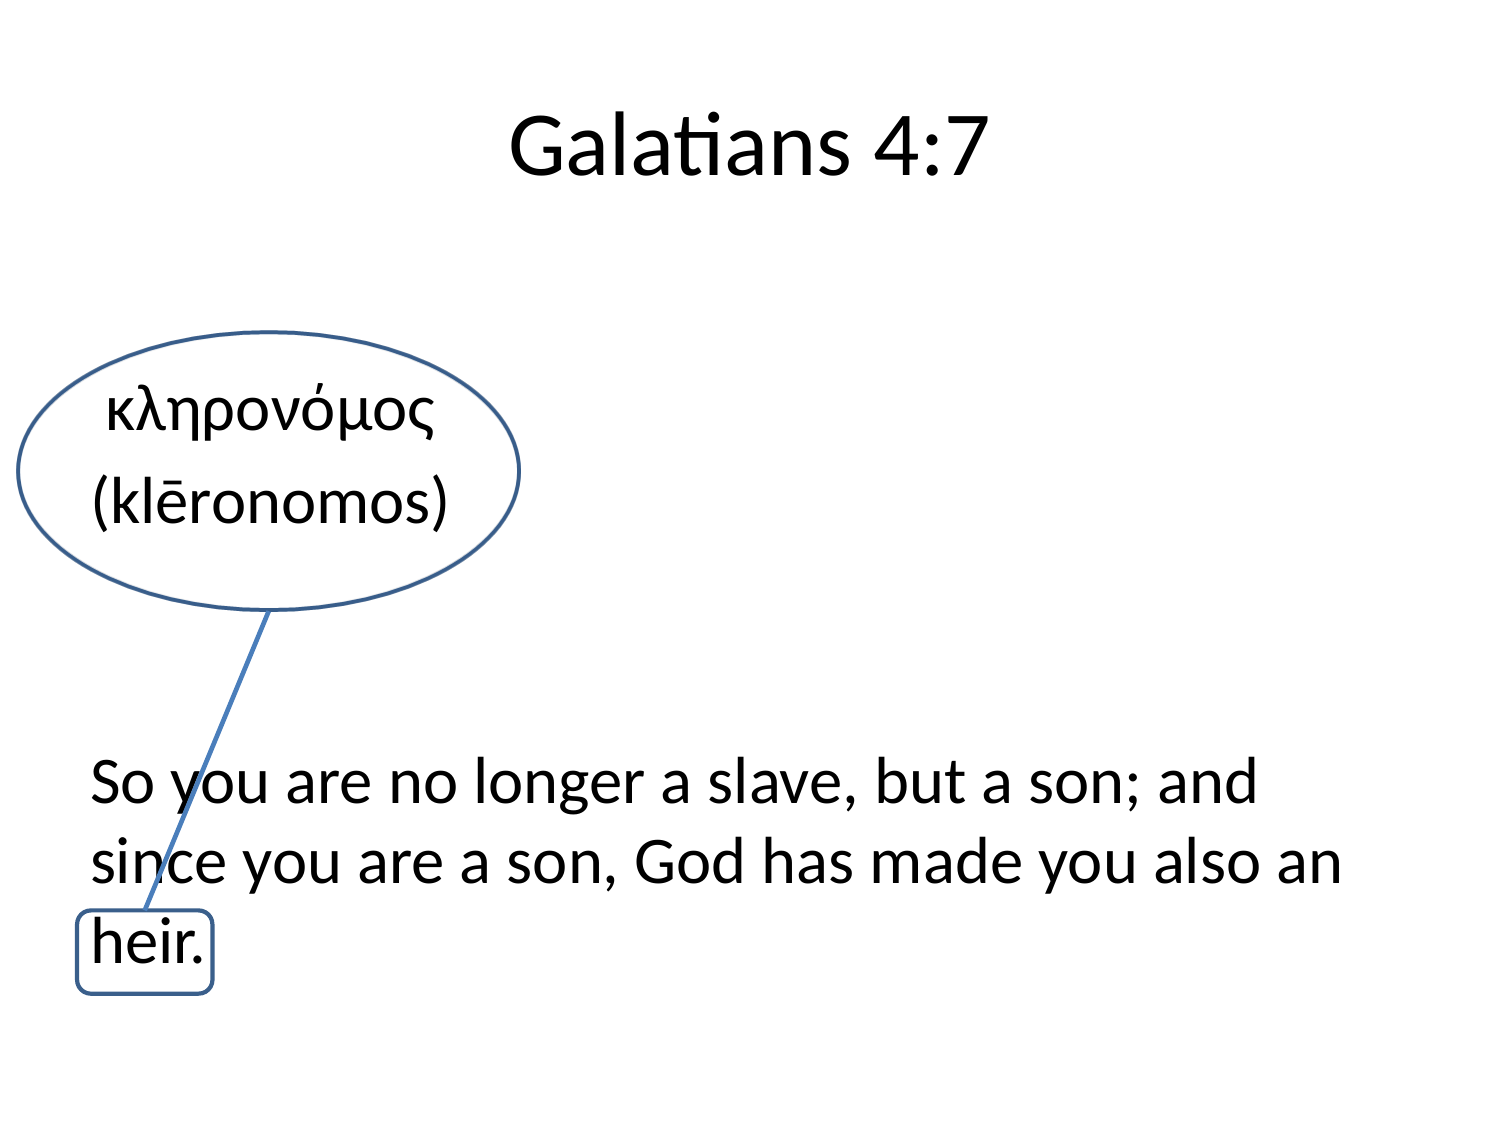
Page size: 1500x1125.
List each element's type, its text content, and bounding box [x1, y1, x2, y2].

text_box [74, 908, 215, 996]
title Galatians 4:7 [75, 45, 1425, 233]
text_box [144, 610, 269, 911]
list κληρονόμος (klēronomos) So you are no longer a slave, but a son; and since you are a son, God has made you also an heir. [75, 262, 1425, 1005]
picture [16, 329, 522, 612]
